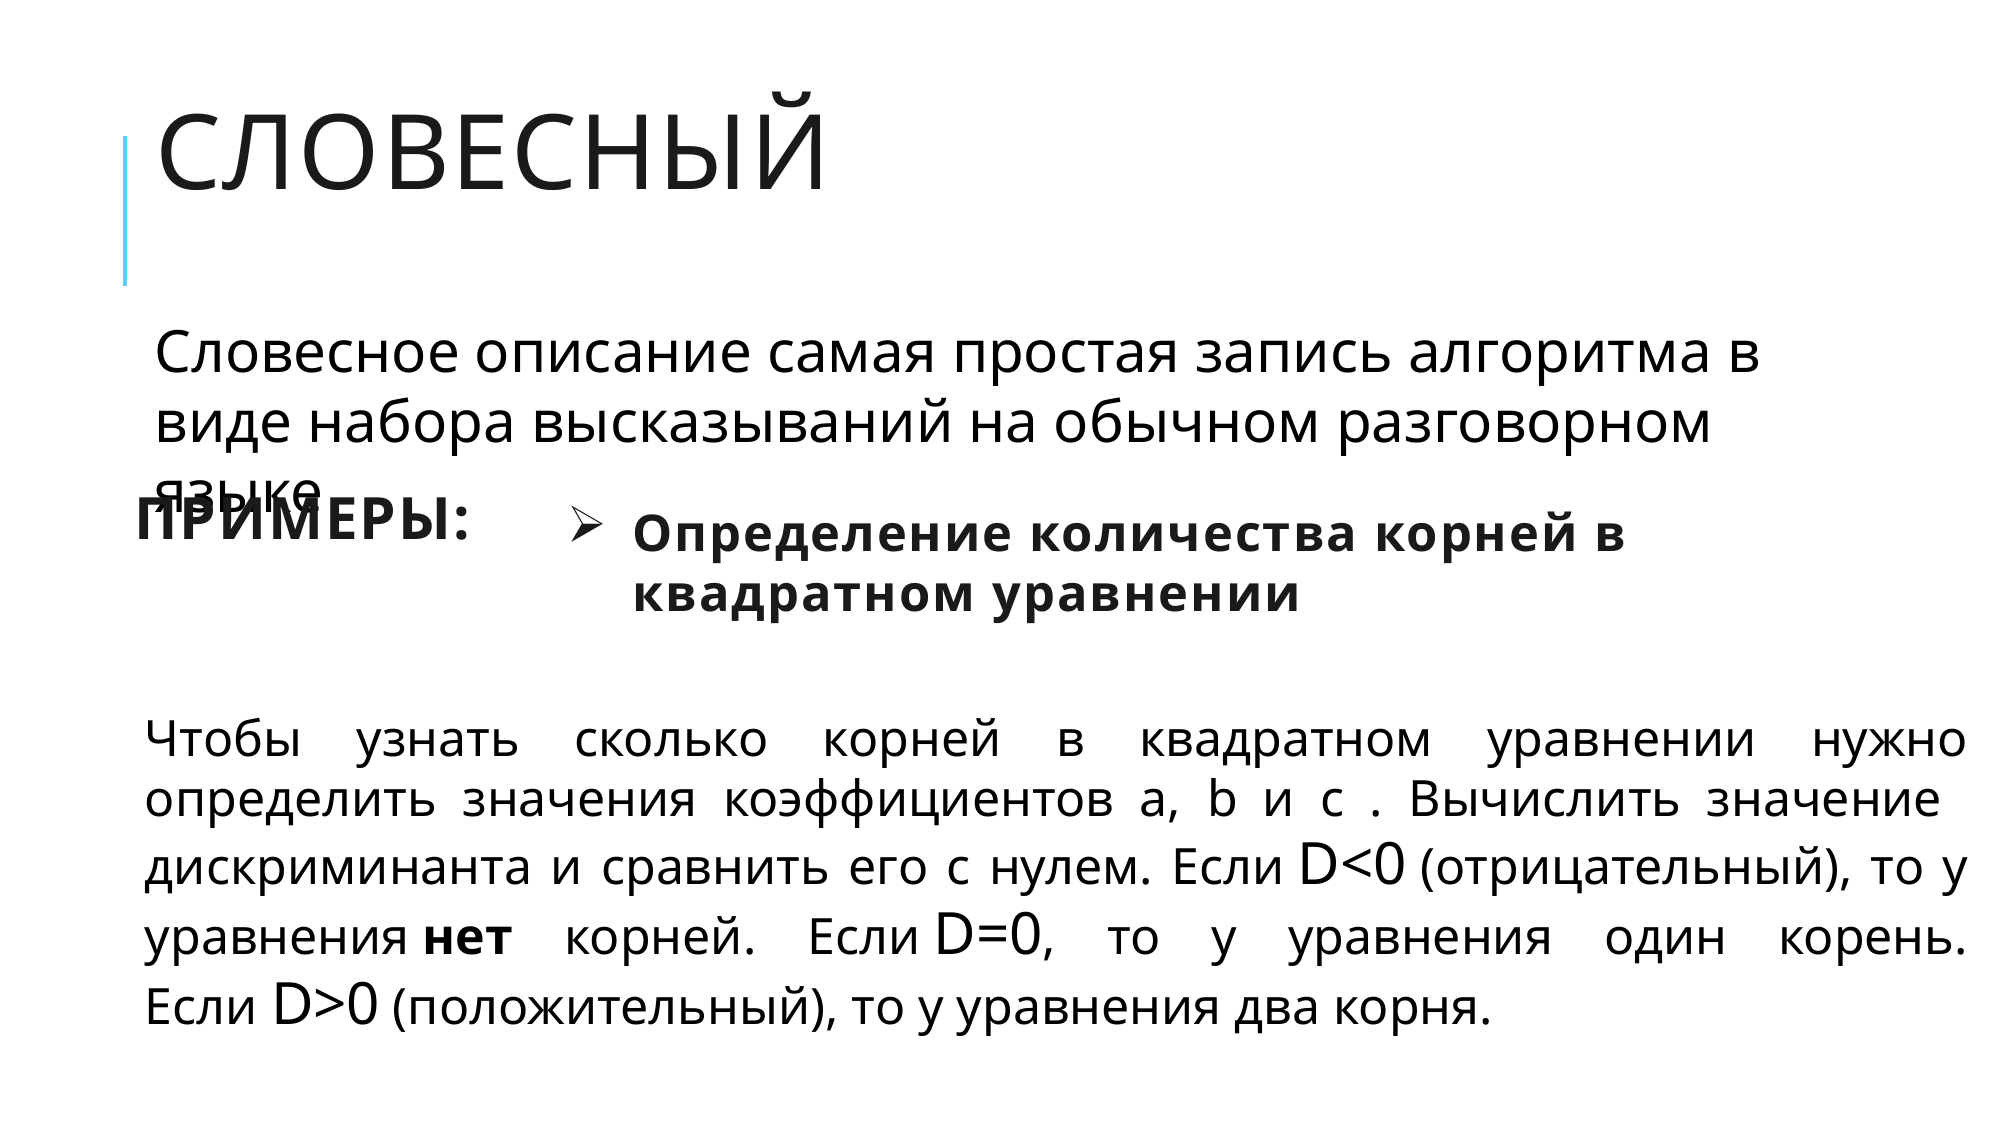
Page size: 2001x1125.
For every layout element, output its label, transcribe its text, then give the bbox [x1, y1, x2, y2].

text_box Словесное описание самая простая запись алгоритма в виде набора высказываний на обычном разговорном языке [140, 307, 1912, 532]
text_box Чтобы узнать сколько корней в квадратном уравнении нужно определить значения коэффициентов а, b и с . Вычислить значение дискриминанта и сравнить его с нулем. Если D<0 (отрицательный), то у уравнения нет корней. Если D=0, то у уравнения один корень. Если D>0 (положительный), то у уравнения два корня. [129, 698, 1984, 1044]
title СЛОВЕСНЫЙ [140, 25, 1776, 293]
text_box [105, 648, 875, 916]
text_box Определение количества корней в квадратном уравнении [552, 473, 1709, 649]
text_box ПРИМЕРЫ: [114, 477, 490, 569]
